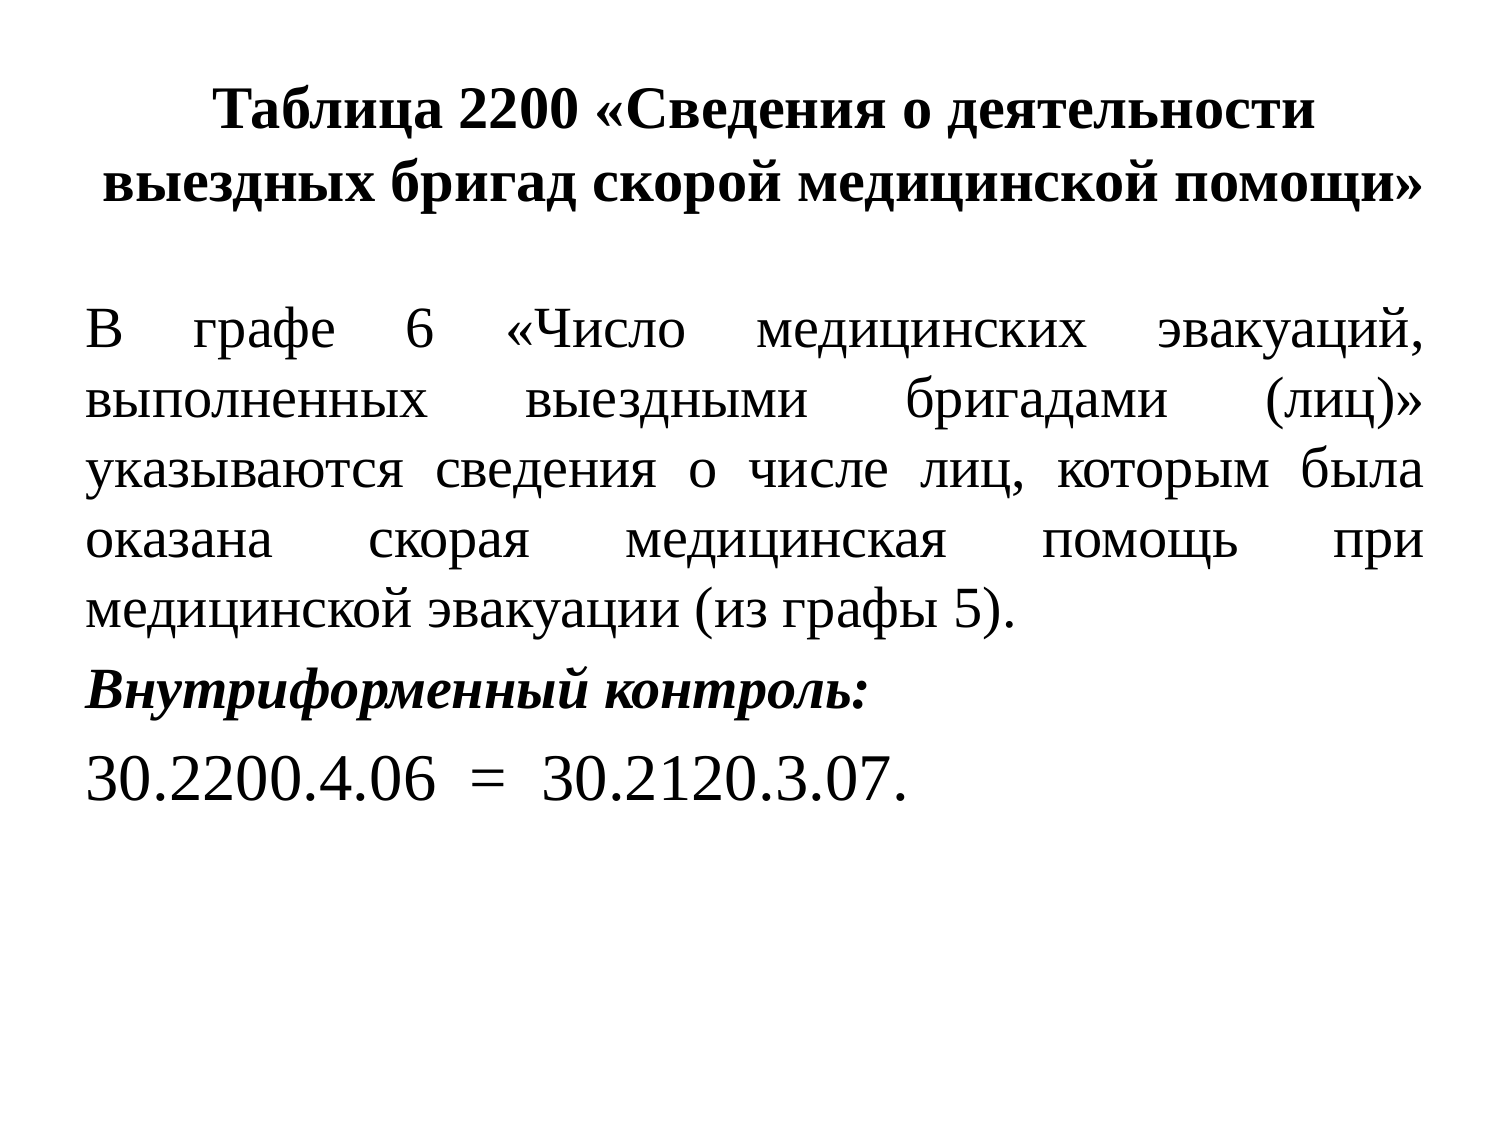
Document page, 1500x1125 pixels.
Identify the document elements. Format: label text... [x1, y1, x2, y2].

list В графе 6 «Число медицинских эвакуаций, выполненных выездными бригадами (лиц)» указываются сведения о числе лиц, которым была оказана скорая медицинская помощь при медицинской эвакуации (из графы 5). Внутриформенный контроль: 30.2200.4.06 = 30.2120.3.07. [70, 281, 1441, 1048]
title Таблица 2200 «Сведения о деятельности выездных бригад скорой медицинской помощи» [70, 46, 1459, 235]
